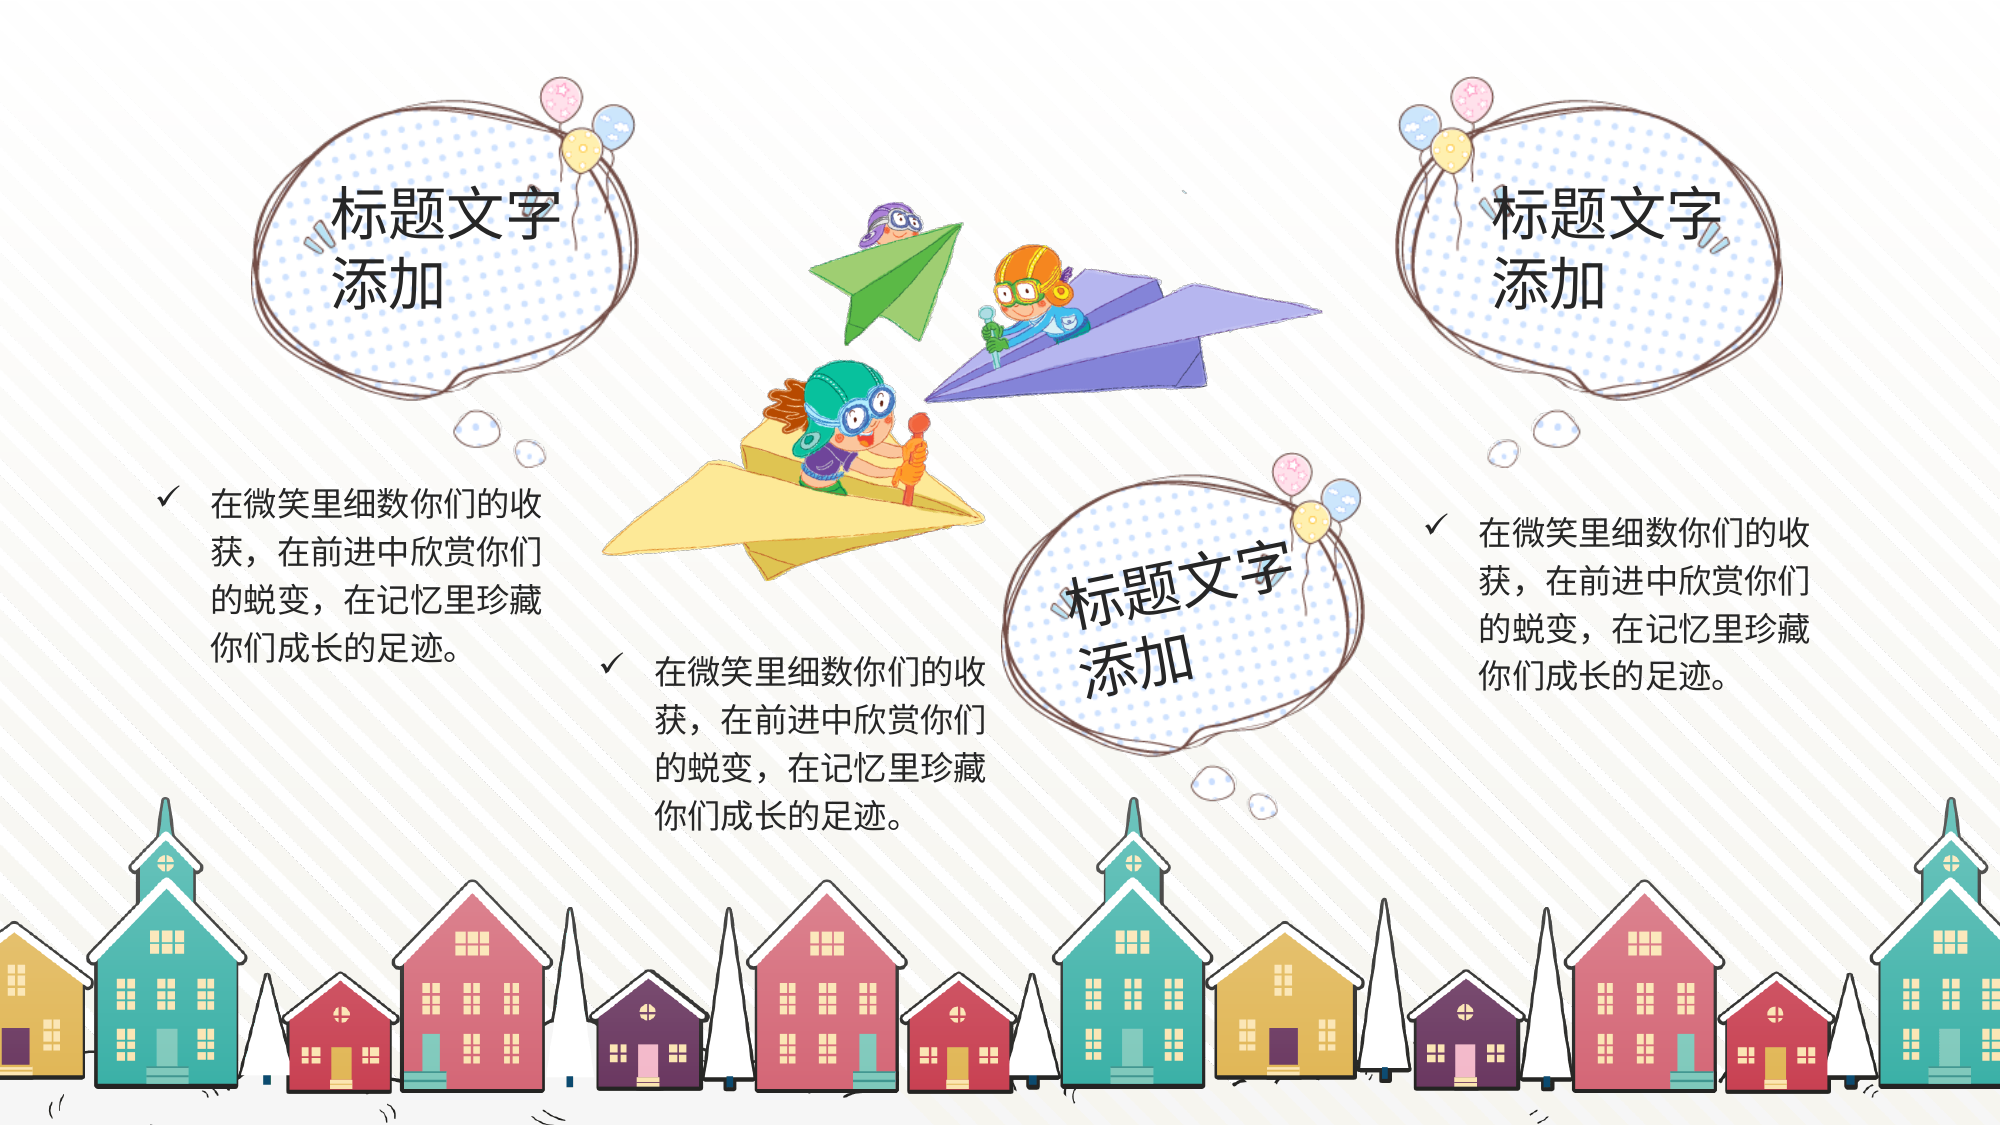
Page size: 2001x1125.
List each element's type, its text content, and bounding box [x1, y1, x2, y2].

text_box 在微笑里细数你们的收获，在前进中欣赏你们的蜕变，在记忆里珍藏你们成长的足迹。 [1407, 496, 1833, 703]
text_box 标题文字添加 [0, 907, 2000, 965]
text_box 在微笑里细数你们的收获，在前进中欣赏你们的蜕变，在记忆里珍藏你们成长的足迹。 [583, 635, 1009, 843]
picture [1395, 76, 1783, 468]
picture [251, 76, 1365, 820]
text_box 在微笑里细数你们的收获，在前进中欣赏你们的蜕变，在记忆里珍藏你们成长的足迹。 [139, 467, 565, 675]
picture [0, 1035, 2000, 1125]
